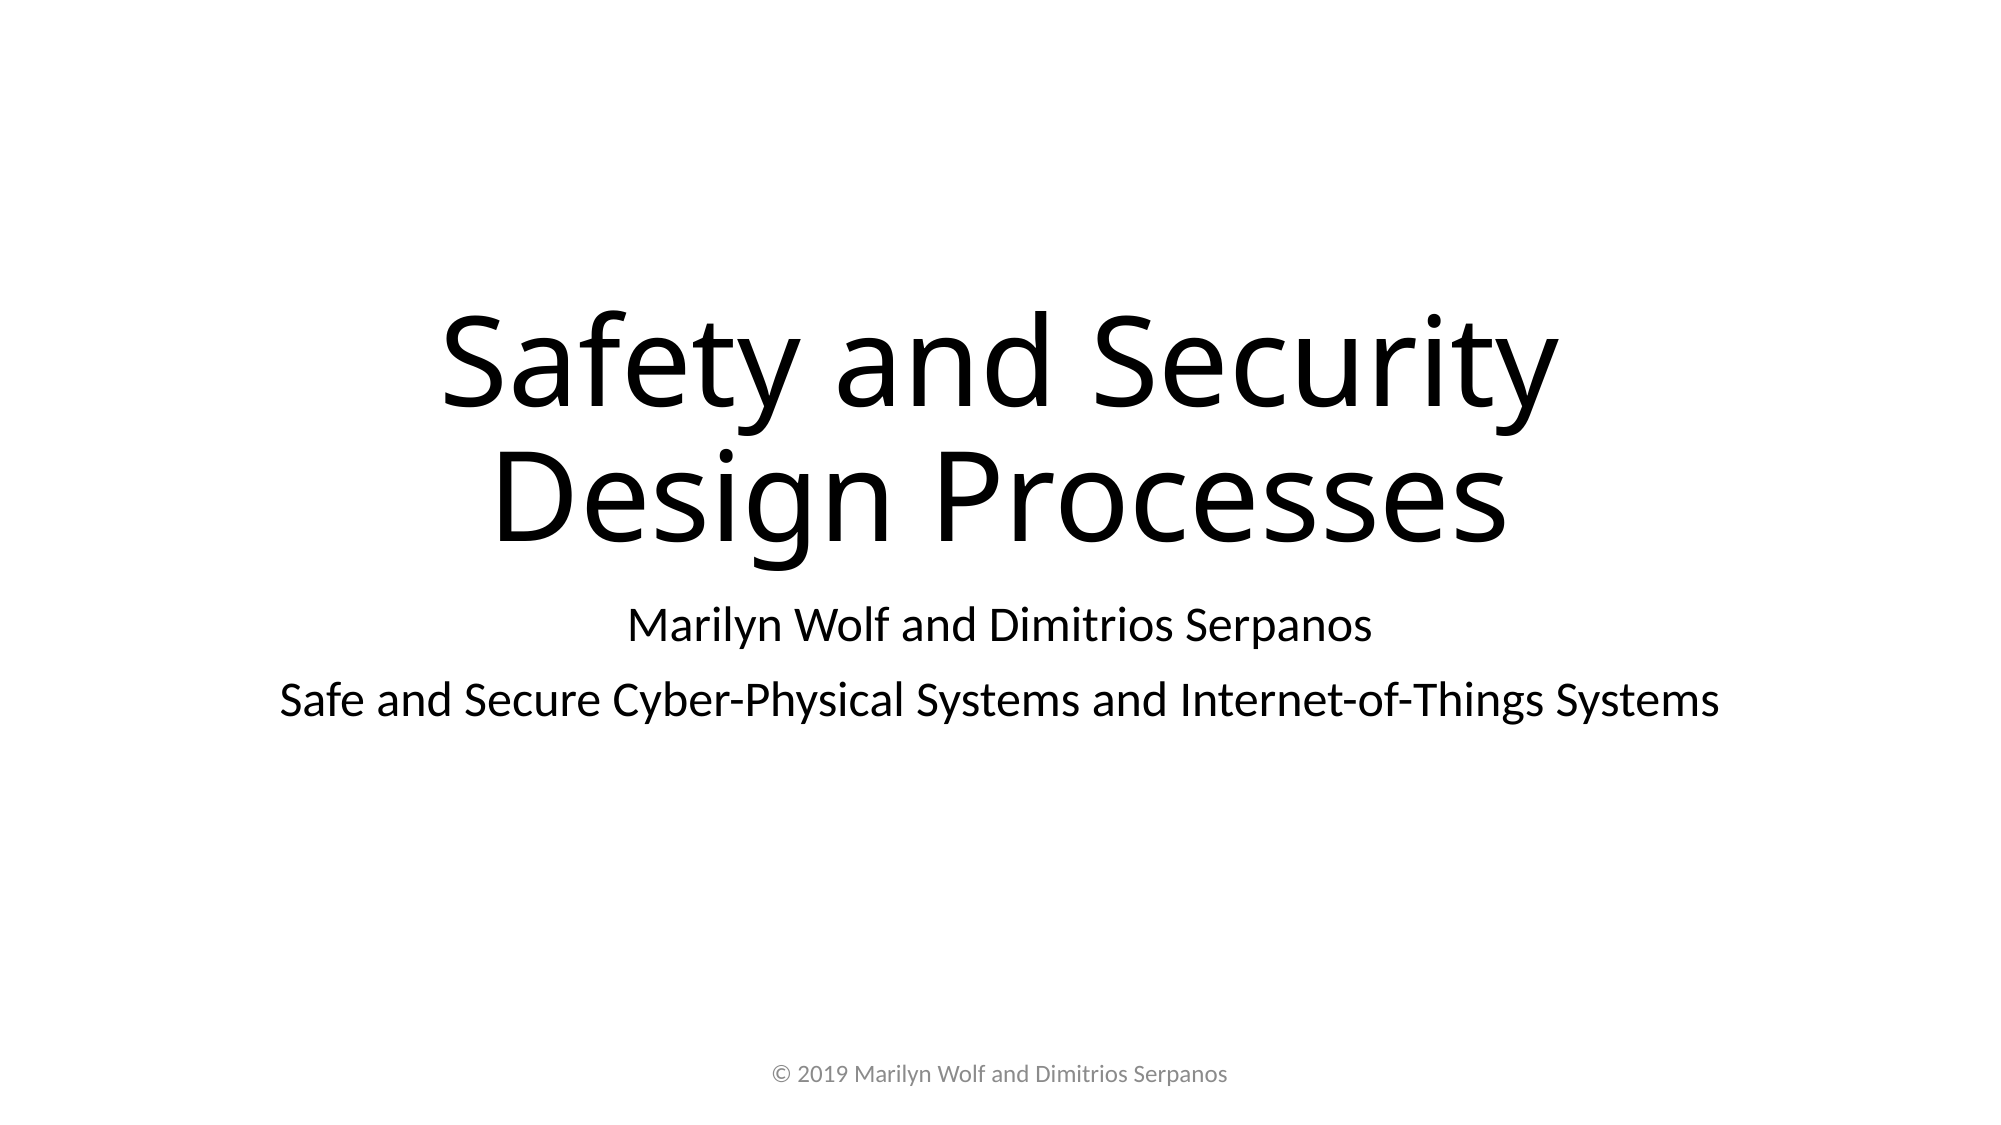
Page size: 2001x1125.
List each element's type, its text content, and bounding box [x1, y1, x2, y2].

footer © 2019 Marilyn Wolf and Dimitrios Serpanos [662, 1042, 1338, 1103]
subtitle Marilyn Wolf and Dimitrios Serpanos Safe and Secure Cyber-Physical Systems and Internet-of-Things Systems [249, 590, 1750, 863]
title Safety and Security Design Processes [249, 184, 1750, 576]
